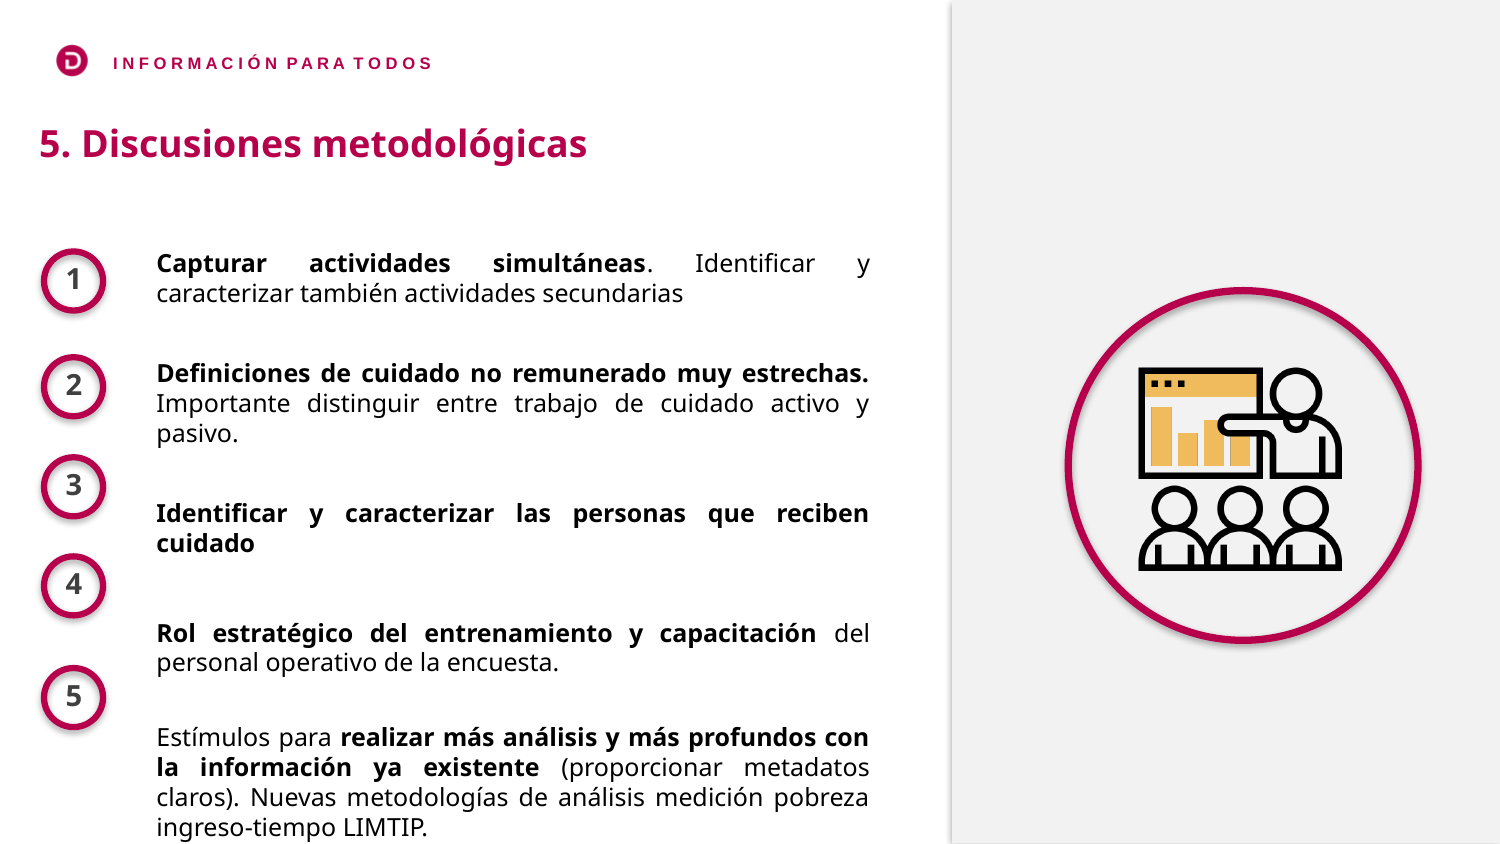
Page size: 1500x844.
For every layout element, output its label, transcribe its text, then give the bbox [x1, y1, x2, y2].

text_box [43, 566, 50, 605]
text_box 5 [50, 669, 98, 720]
text_box [53, 509, 95, 518]
text_box [98, 469, 104, 505]
text_box [53, 720, 94, 728]
text_box [951, 0, 1500, 844]
text_box [52, 608, 95, 617]
text_box 2 [50, 359, 98, 409]
text_box Capturar actividades simultáneas. Identificar y caracterizar también actividades secundarias Definiciones de cuidado no remunerado muy estrechas. Importante distinguir entre trabajo de cuidado activo y pasivo. Identificar y caracterizar las personas que reciben cuidado Rol estratégico del entrenamiento y capacitación del personal operativo de la encuesta. Estímulos para realizar más análisis y más profundos con la información ya existente (proporcionar metadatos claros). Nuevas metodologías de análisis medición pobreza ingreso-tiempo LIMTIP. [141, 240, 886, 844]
text_box [98, 568, 104, 604]
text_box [52, 303, 95, 312]
picture [53, 42, 91, 79]
text_box [43, 678, 50, 717]
text_box [53, 409, 95, 418]
text_box [43, 467, 50, 506]
text_box [43, 367, 50, 406]
text_box [98, 368, 104, 405]
text_box [43, 261, 50, 301]
text_box [1067, 289, 1419, 642]
text_box 1 [50, 253, 98, 303]
text_box [98, 679, 104, 716]
text_box 5. Discusiones metodológicas [39, 119, 1055, 165]
text_box [98, 263, 104, 299]
text_box 3 [50, 459, 98, 509]
picture [1134, 363, 1345, 574]
text_box 4 [50, 558, 98, 608]
